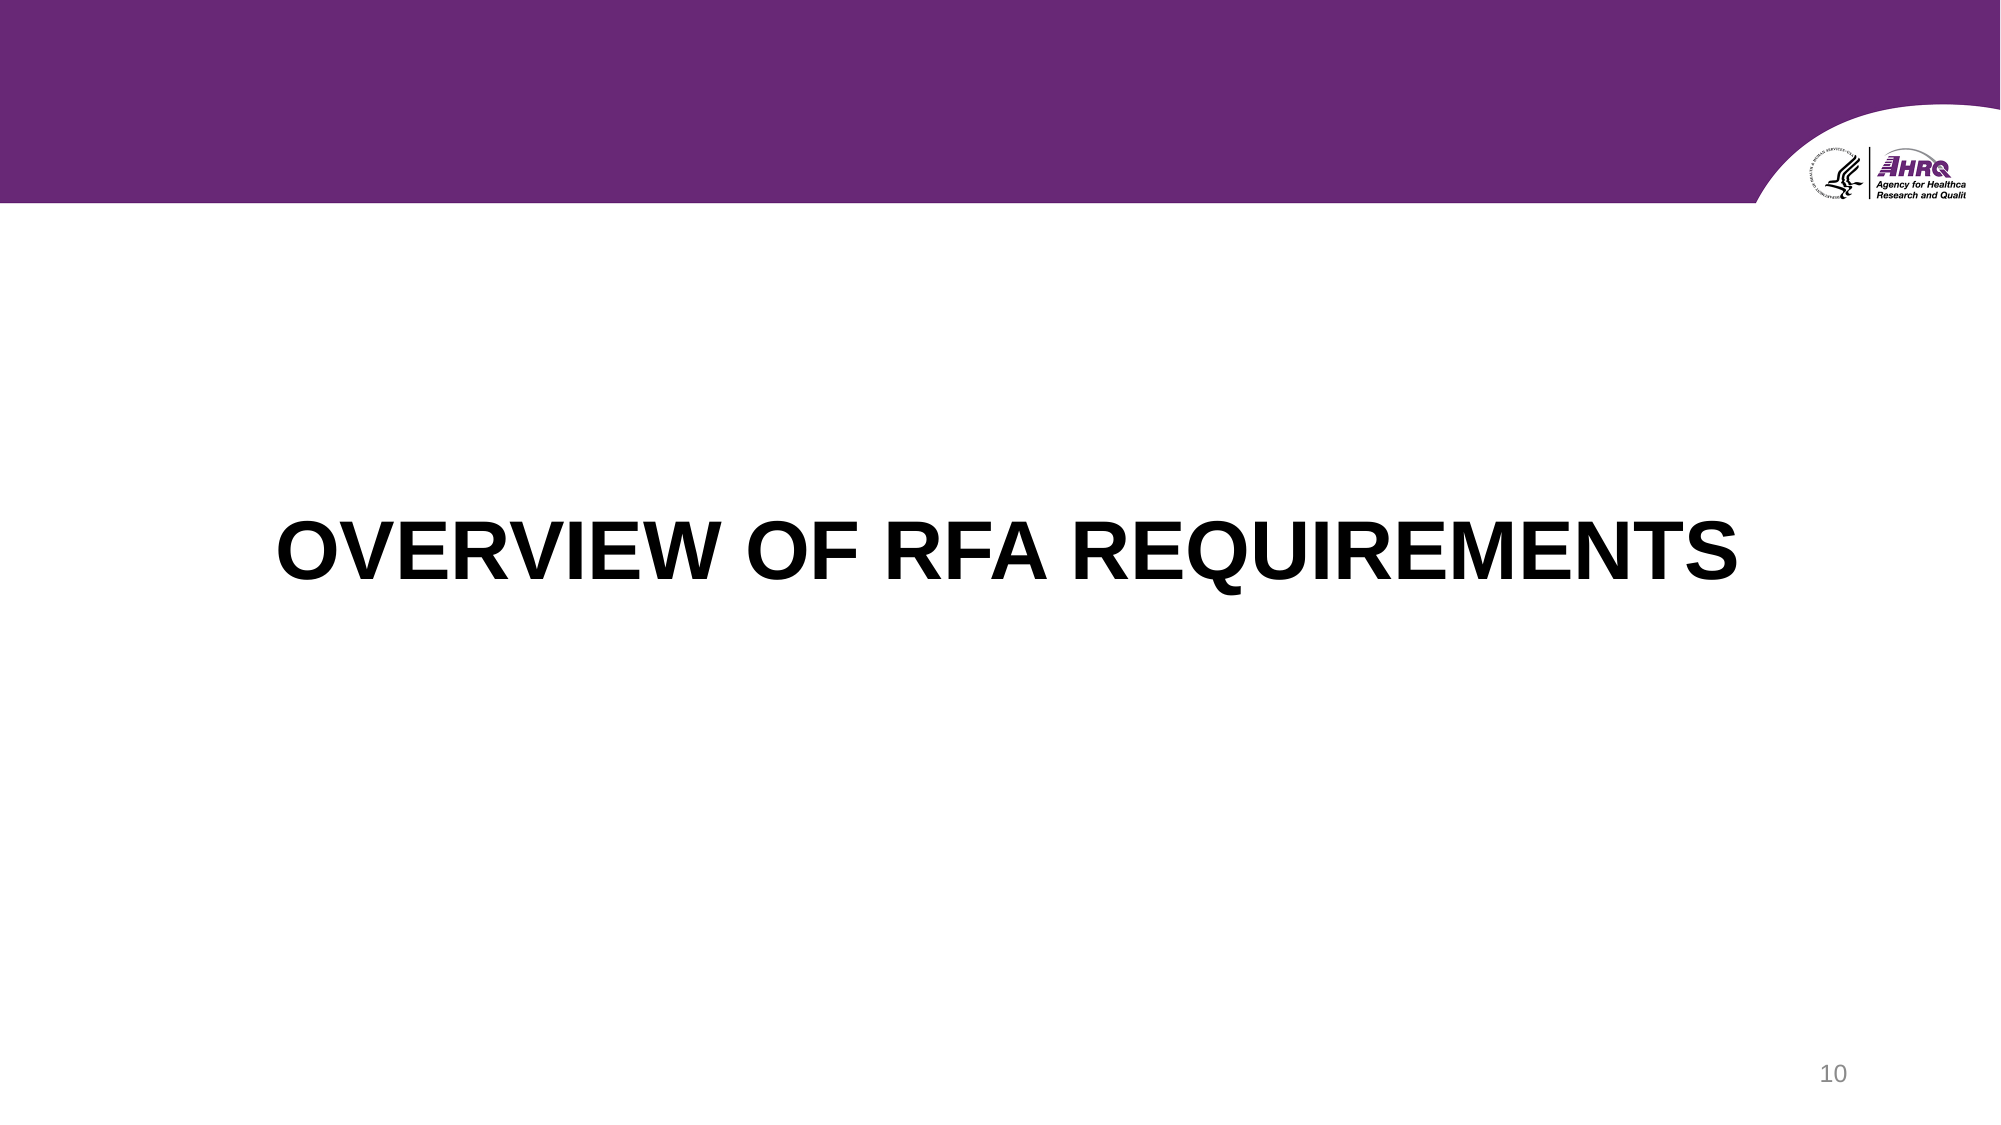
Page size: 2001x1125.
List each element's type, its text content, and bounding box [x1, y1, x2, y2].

title Overview of RFA requirements [157, 489, 1858, 713]
slide_number 10 [1412, 1042, 1863, 1103]
picture [0, 0, 2001, 1125]
